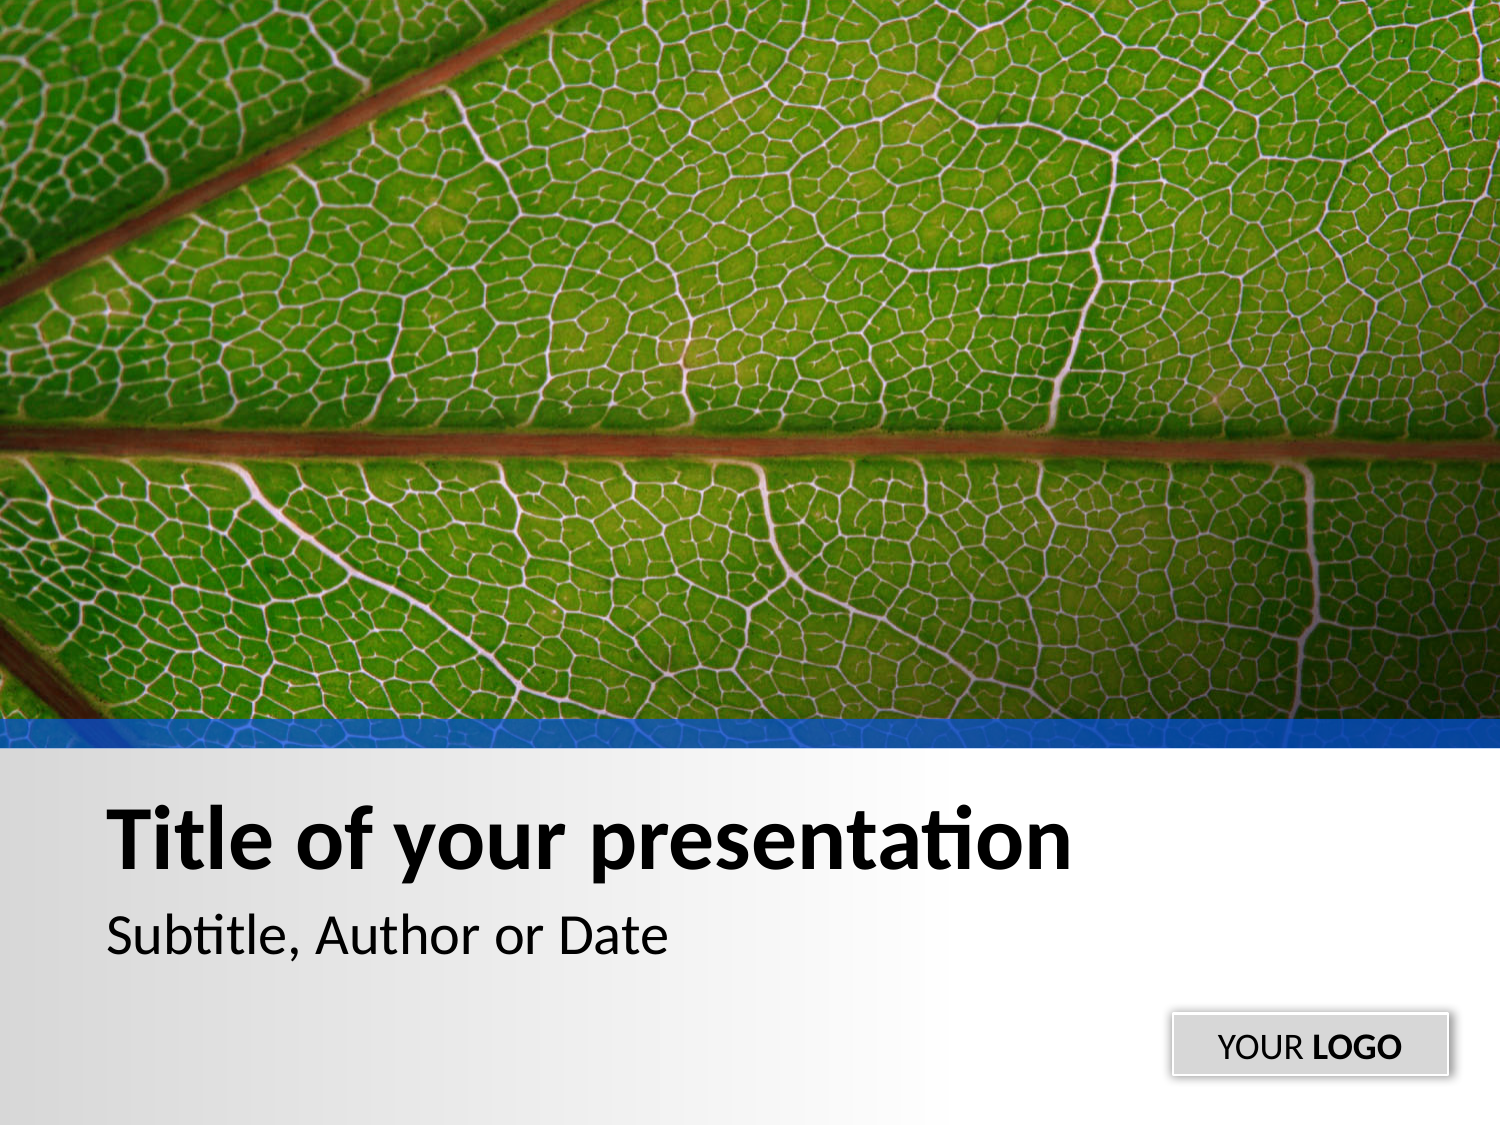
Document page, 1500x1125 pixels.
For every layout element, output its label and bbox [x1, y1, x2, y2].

text_box [0, 0, 1500, 1125]
